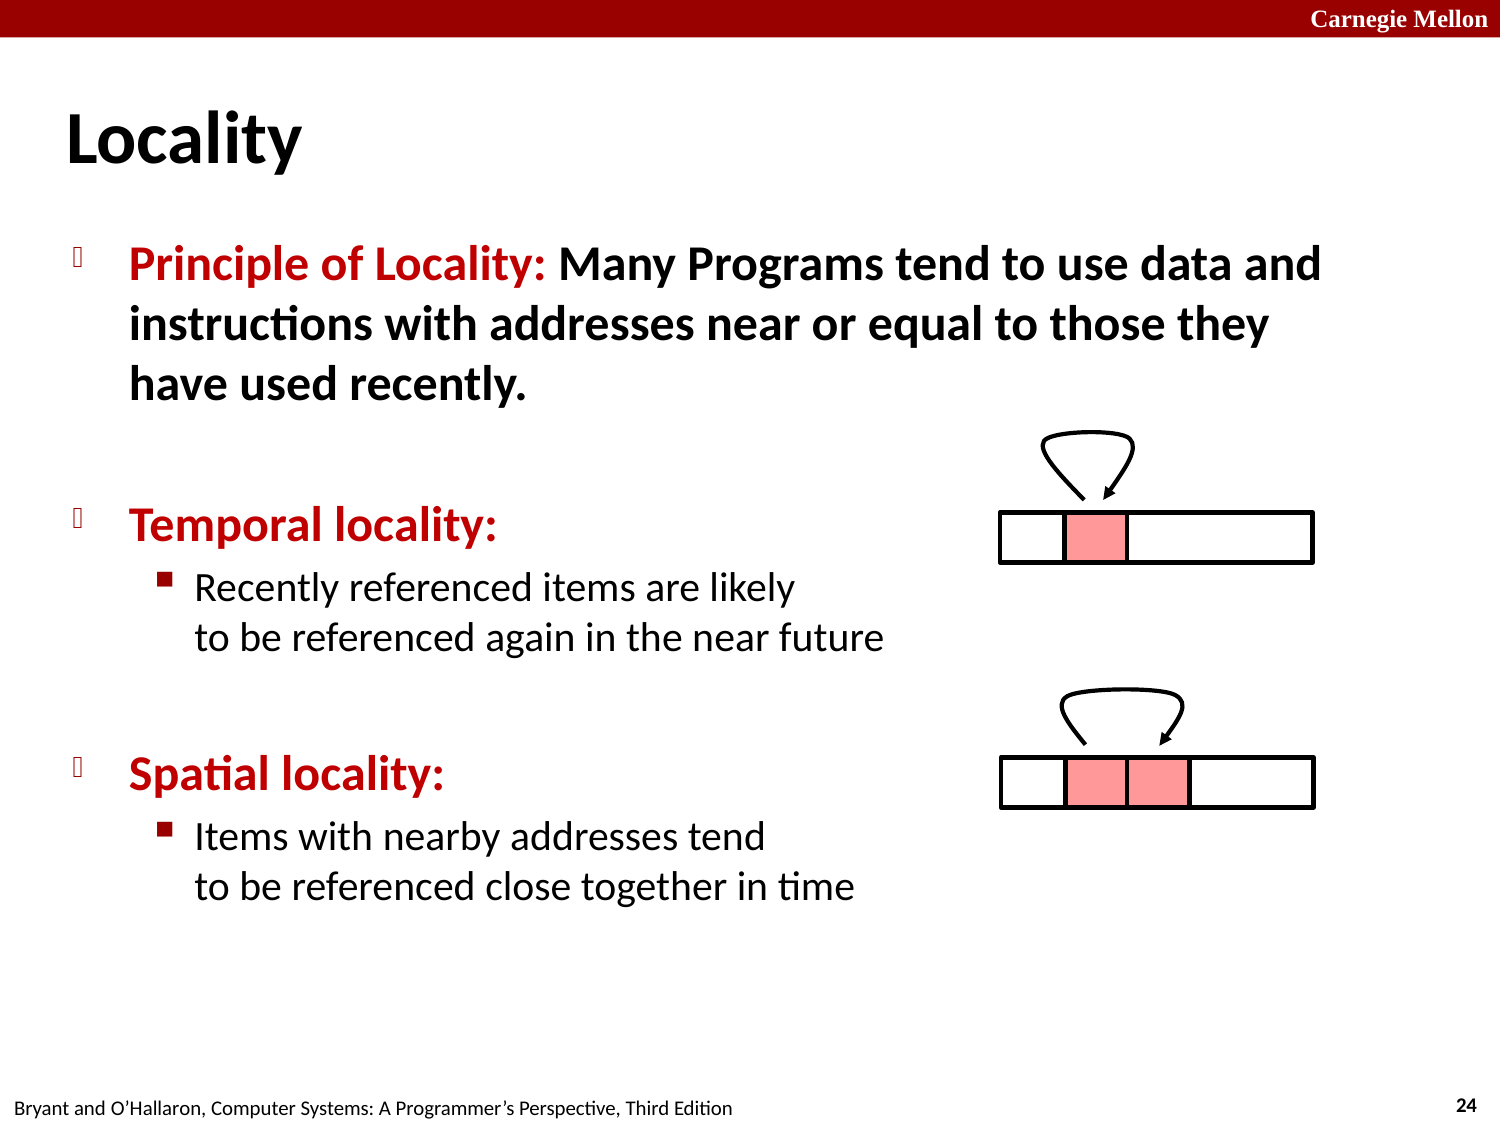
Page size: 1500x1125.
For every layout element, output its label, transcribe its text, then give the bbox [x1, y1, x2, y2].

text_box [1190, 757, 1314, 808]
text_box [1127, 512, 1313, 563]
text_box [1000, 757, 1065, 808]
slide_number 24 [1448, 1084, 1488, 1123]
text_box [999, 512, 1064, 563]
text_box [1065, 757, 1127, 808]
text_box [1042, 432, 1133, 500]
text_box [1064, 512, 1127, 563]
text_box [1127, 757, 1190, 808]
text_box [1061, 689, 1183, 746]
list Principle of Locality: Many Programs tend to use data and instructions with addresses near or equal to those they have used recently. Temporal locality: Recently referenced items are likely to be referenced again in the near future Spatial locality: Items with nearby addresses tend to be referenced close together in time [64, 222, 1361, 1040]
title Locality [58, 70, 1401, 197]
